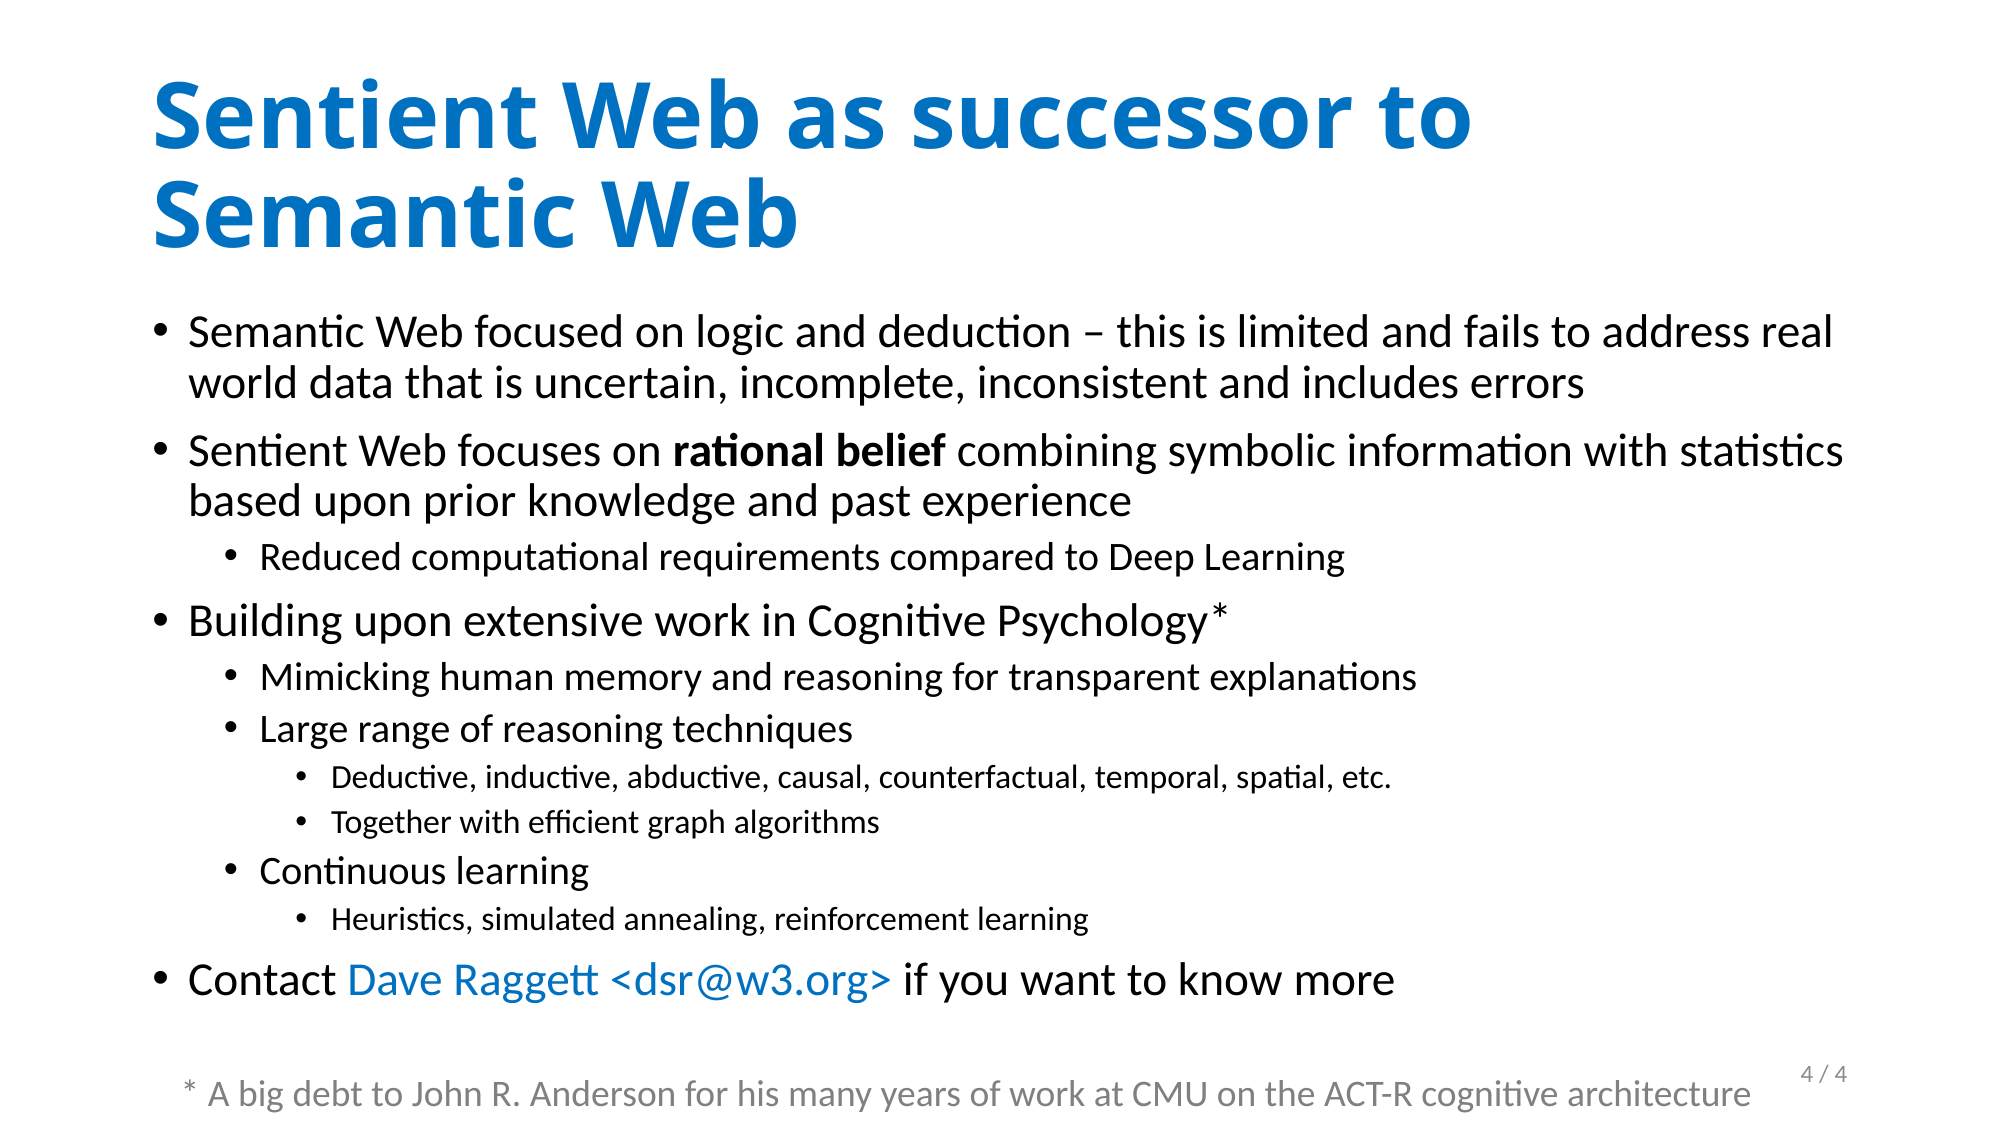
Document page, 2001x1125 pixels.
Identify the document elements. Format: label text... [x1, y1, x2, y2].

text_box * A big debt to John R. Anderson for his many years of work at CMU on the ACT-R cognitive architecture [165, 1061, 1769, 1122]
list Semantic Web focused on logic and deduction – this is limited and fails to address real world data that is uncertain, incomplete, inconsistent and includes errors Sentient Web focuses on rational belief combining symbolic information with statistics based upon prior knowledge and past experience Reduced computational requirements compared to Deep Learning Building upon extensive work in Cognitive Psychology* Mimicking human memory and reasoning for transparent explanations Large range of reasoning techniques Deductive, inductive, abductive, causal, counterfactual, temporal, spatial, etc. Together with efficient graph algorithms Continuous learning Heuristics, simulated annealing, reinforcement learning Contact Dave Raggett <dsr@w3.org> if you want to know more [137, 299, 1863, 1014]
slide_number 4 / 4 [1412, 1042, 1863, 1103]
title Sentient Web as successor to Semantic Web [137, 59, 1863, 278]
